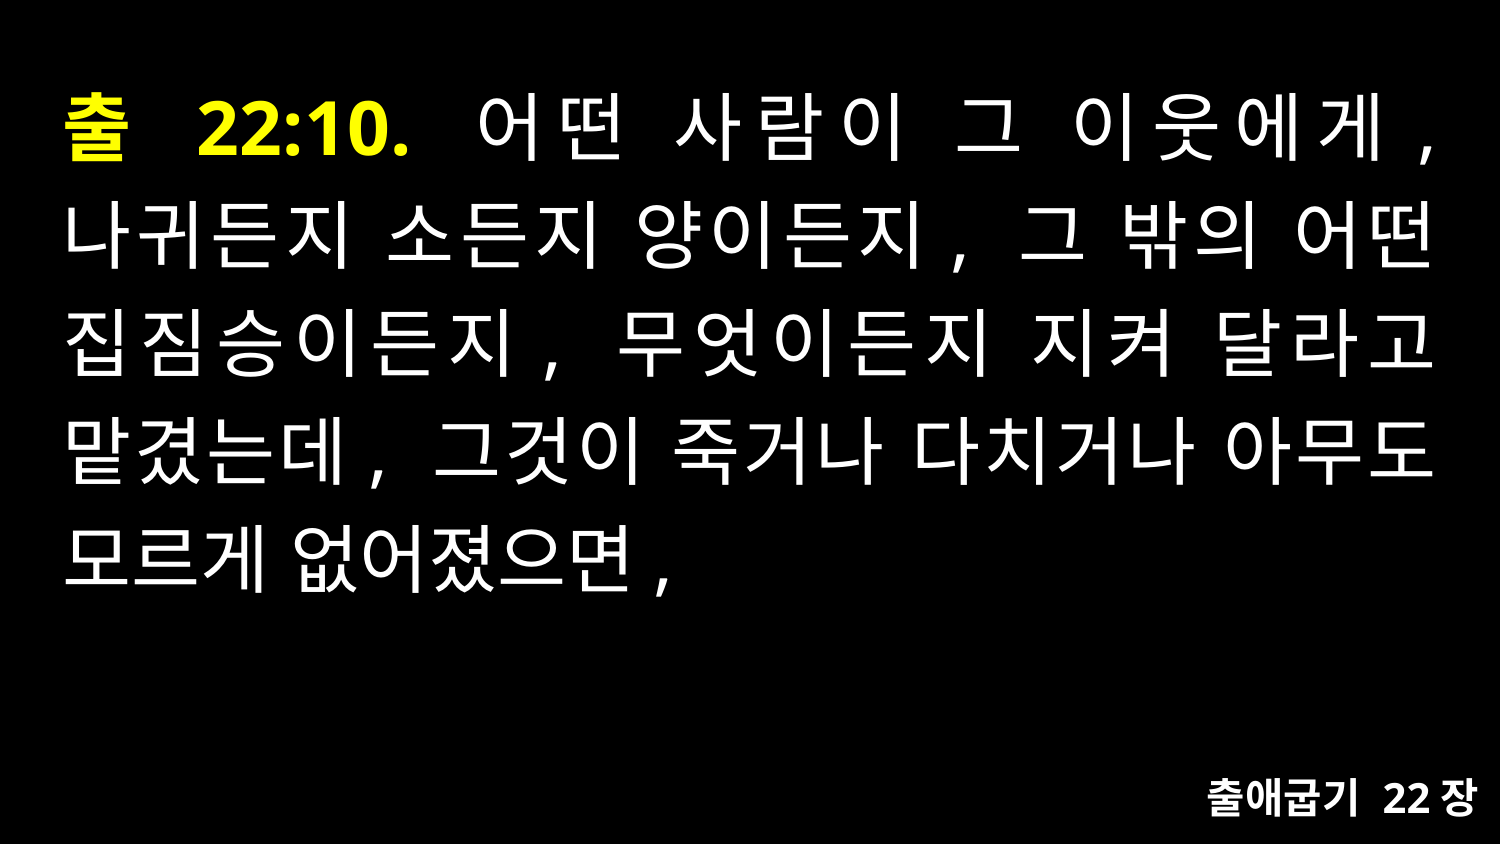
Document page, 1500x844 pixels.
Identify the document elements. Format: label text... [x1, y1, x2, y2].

subtitle 출애굽기 22장 [916, 770, 1500, 844]
title 출 22:10. 어떤 사람이 그 이웃에게, 나귀든지 소든지 양이든지, 그 밖의 어떤 집짐승이든지, 무엇이든지 지켜 달라고 맡겼는데, 그것이 죽거나 다치거나 아무도 모르게 없어졌으면, [0, 0, 1500, 844]
